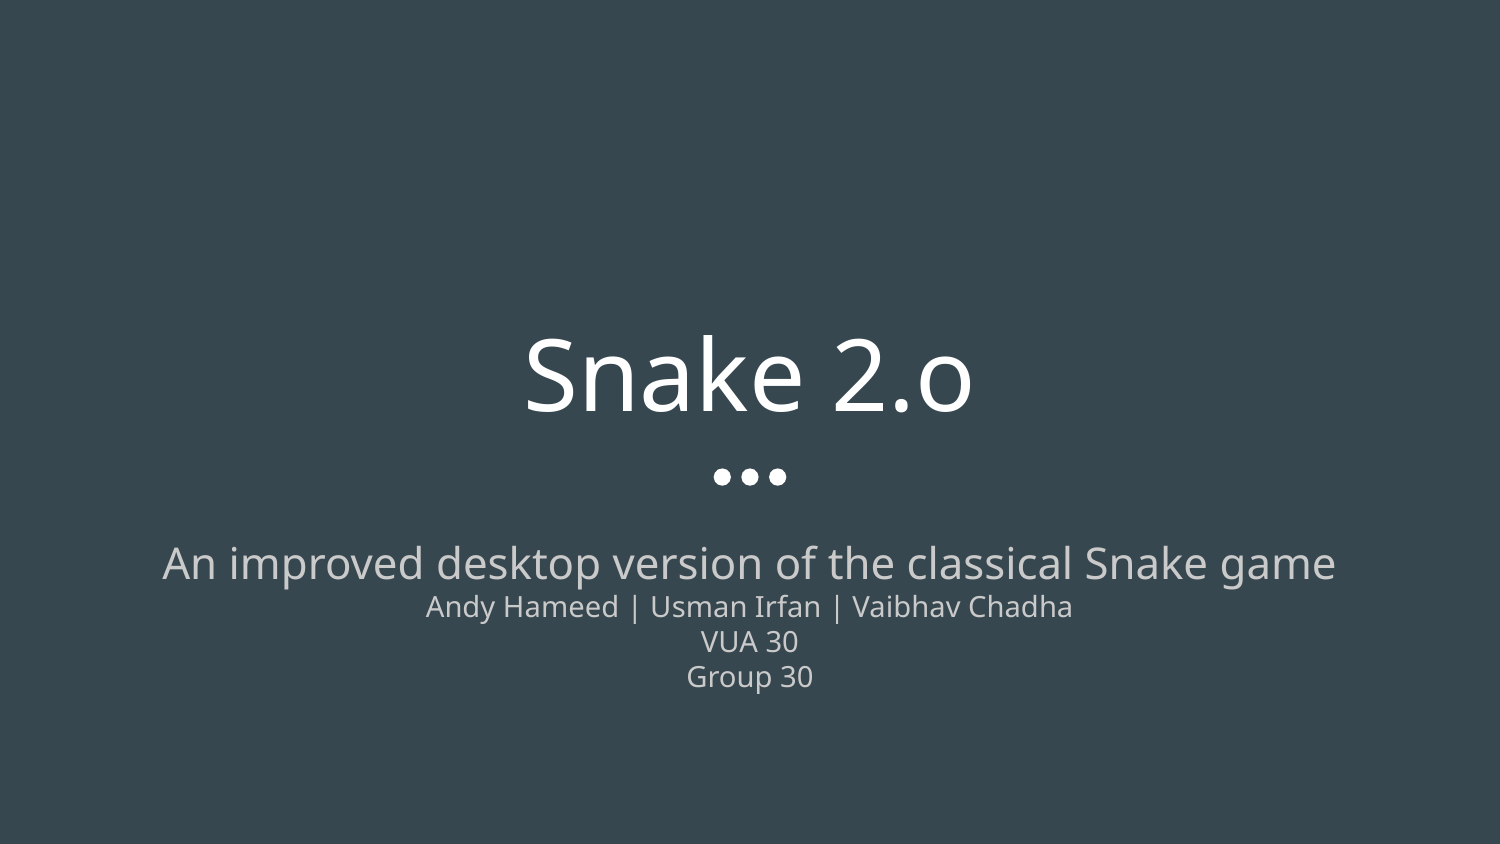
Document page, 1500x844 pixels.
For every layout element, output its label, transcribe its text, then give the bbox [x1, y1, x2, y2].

title Snake 2.o [110, 162, 1390, 447]
subtitle An improved desktop version of the classical Snake game Andy Hameed | Usman Irfan | Vaibhav Chadha VUA 30 Group 30 [110, 520, 1390, 651]
